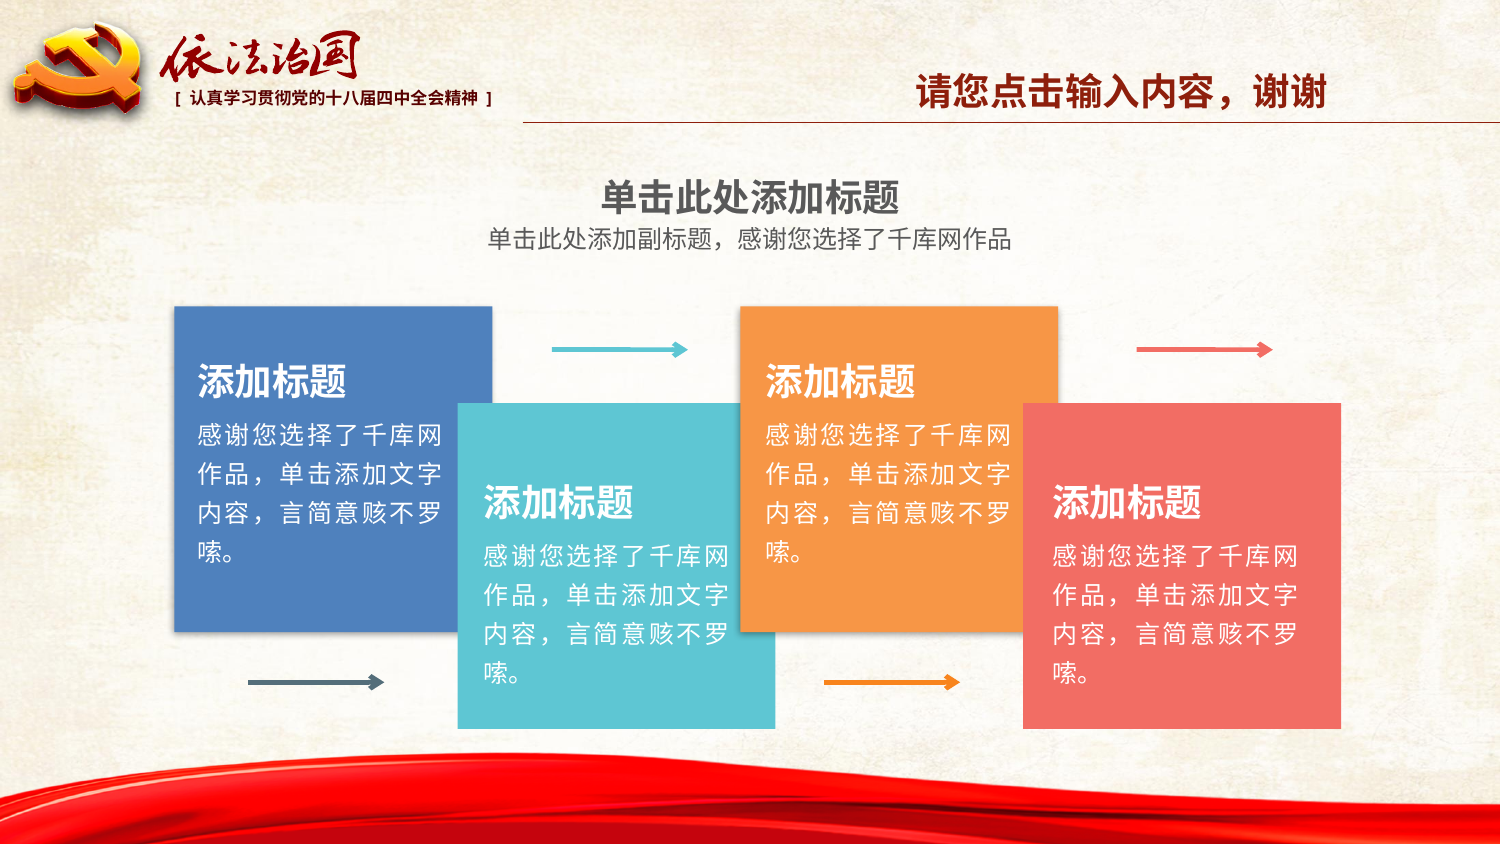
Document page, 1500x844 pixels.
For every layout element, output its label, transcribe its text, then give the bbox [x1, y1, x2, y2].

text_box [1023, 403, 1342, 729]
text_box 单击此处添加副标题，感谢您选择了千库网作品 [444, 209, 1056, 261]
text_box 感谢您选择了千库网作品，单击添加文字内容，言简意赅不罗嗦。 [182, 403, 458, 574]
text_box 感谢您选择了千库网作品，单击添加文字内容，言简意赅不罗嗦。 [469, 524, 745, 695]
text_box [457, 403, 776, 729]
text_box [171, 303, 495, 635]
text_box 添加标题 [1037, 462, 1314, 524]
text_box 添加标题 [750, 341, 1026, 403]
text_box 请您点击输入内容，谢谢 [812, 60, 1431, 121]
text_box 添加标题 [182, 341, 458, 403]
text_box 感谢您选择了千库网作品，单击添加文字内容，言简意赅不罗嗦。 [750, 403, 1026, 574]
text_box 添加标题 [469, 462, 745, 524]
picture [0, 0, 1500, 844]
text_box [737, 303, 1061, 635]
text_box 单击此处添加标题 [509, 157, 991, 209]
text_box 感谢您选择了千库网作品，单击添加文字内容，言简意赅不罗嗦。 [1037, 524, 1314, 695]
